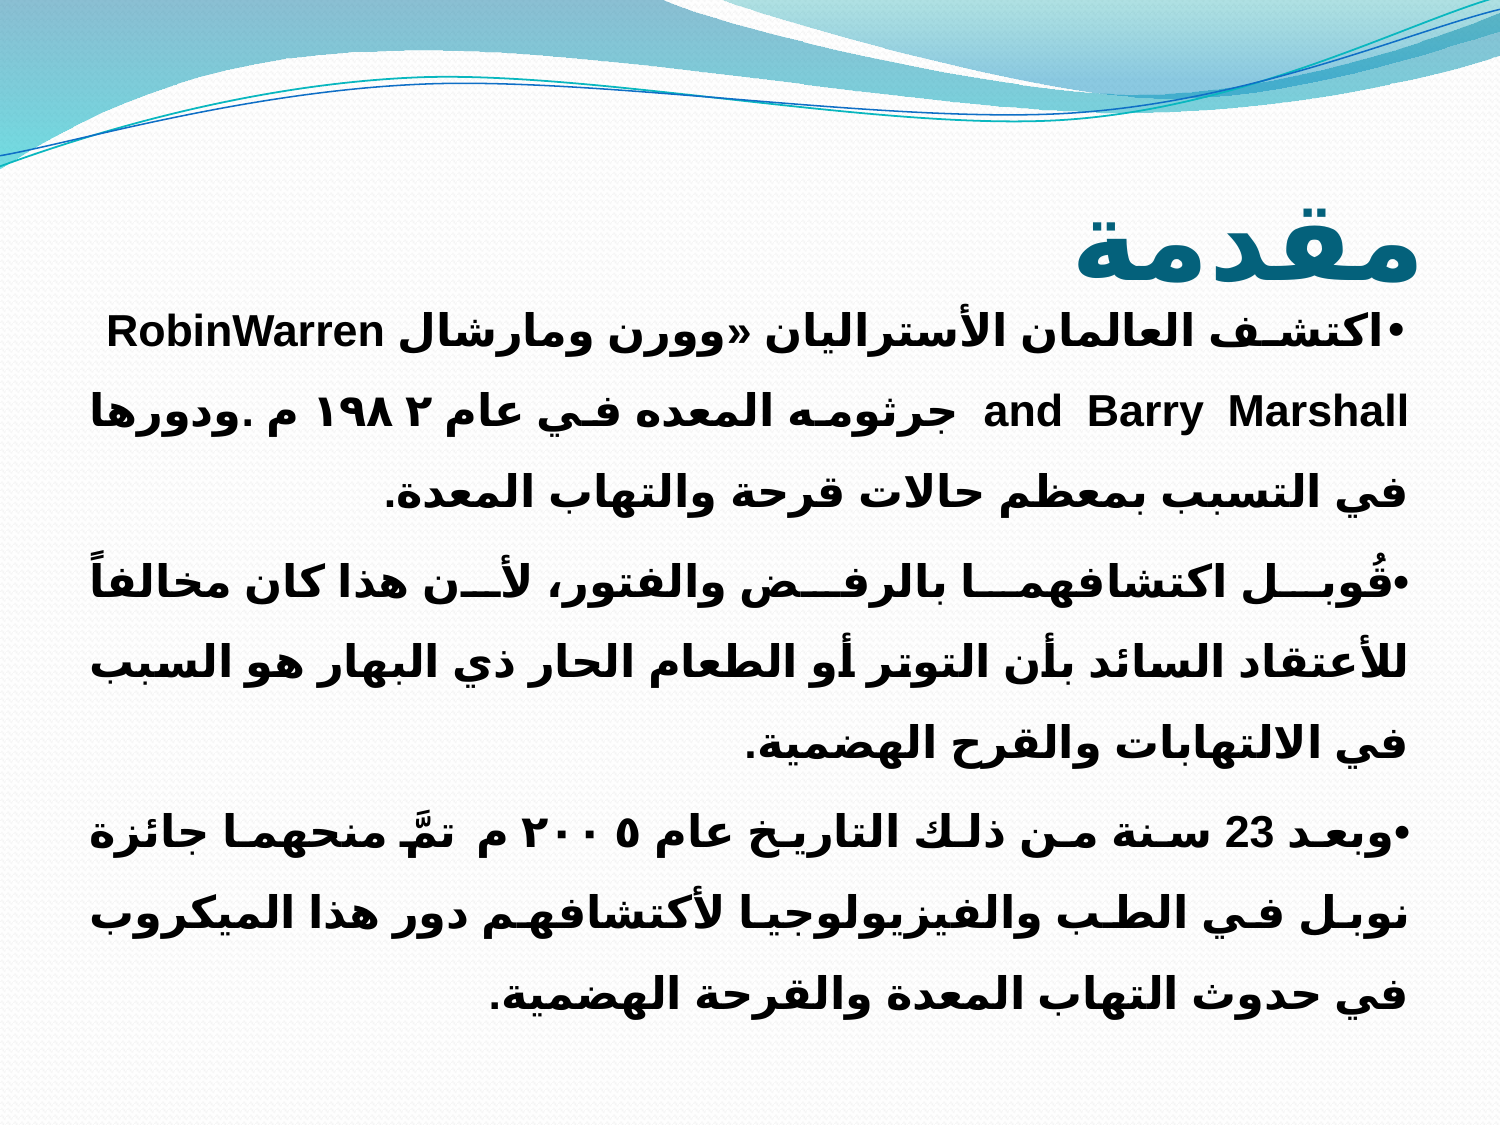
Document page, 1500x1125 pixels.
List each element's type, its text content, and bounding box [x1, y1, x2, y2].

list •اكتشف العالمان الأستراليان «وورن ومارشال RobinWarren and Barry Marshall جرثومه المعده في عام ١٩٨٢ م .ودورها في التسبب بمعظم حالات قرحة والتهاب المعدة. •قُوبل اكتشافهما بالرفض والفتور، لأن هذا كان مخالفاً للأعتقاد السائد بأن التوتر أو الطعام الحار ذي البهار هو السبب في الالتهابات والقرح الهضمية. •وبعد 23 سنة من ذلك التاريخ عام ٢٠٠٥ م تمَّ منحهما جائزة نوبل في الطب والفيزيولوجيا لأكتشافهم دور هذا الميكروب في حدوث التهاب المعدة والقرحة الهضمية. [75, 267, 1425, 1038]
title مقدمة [75, 115, 1425, 267]
